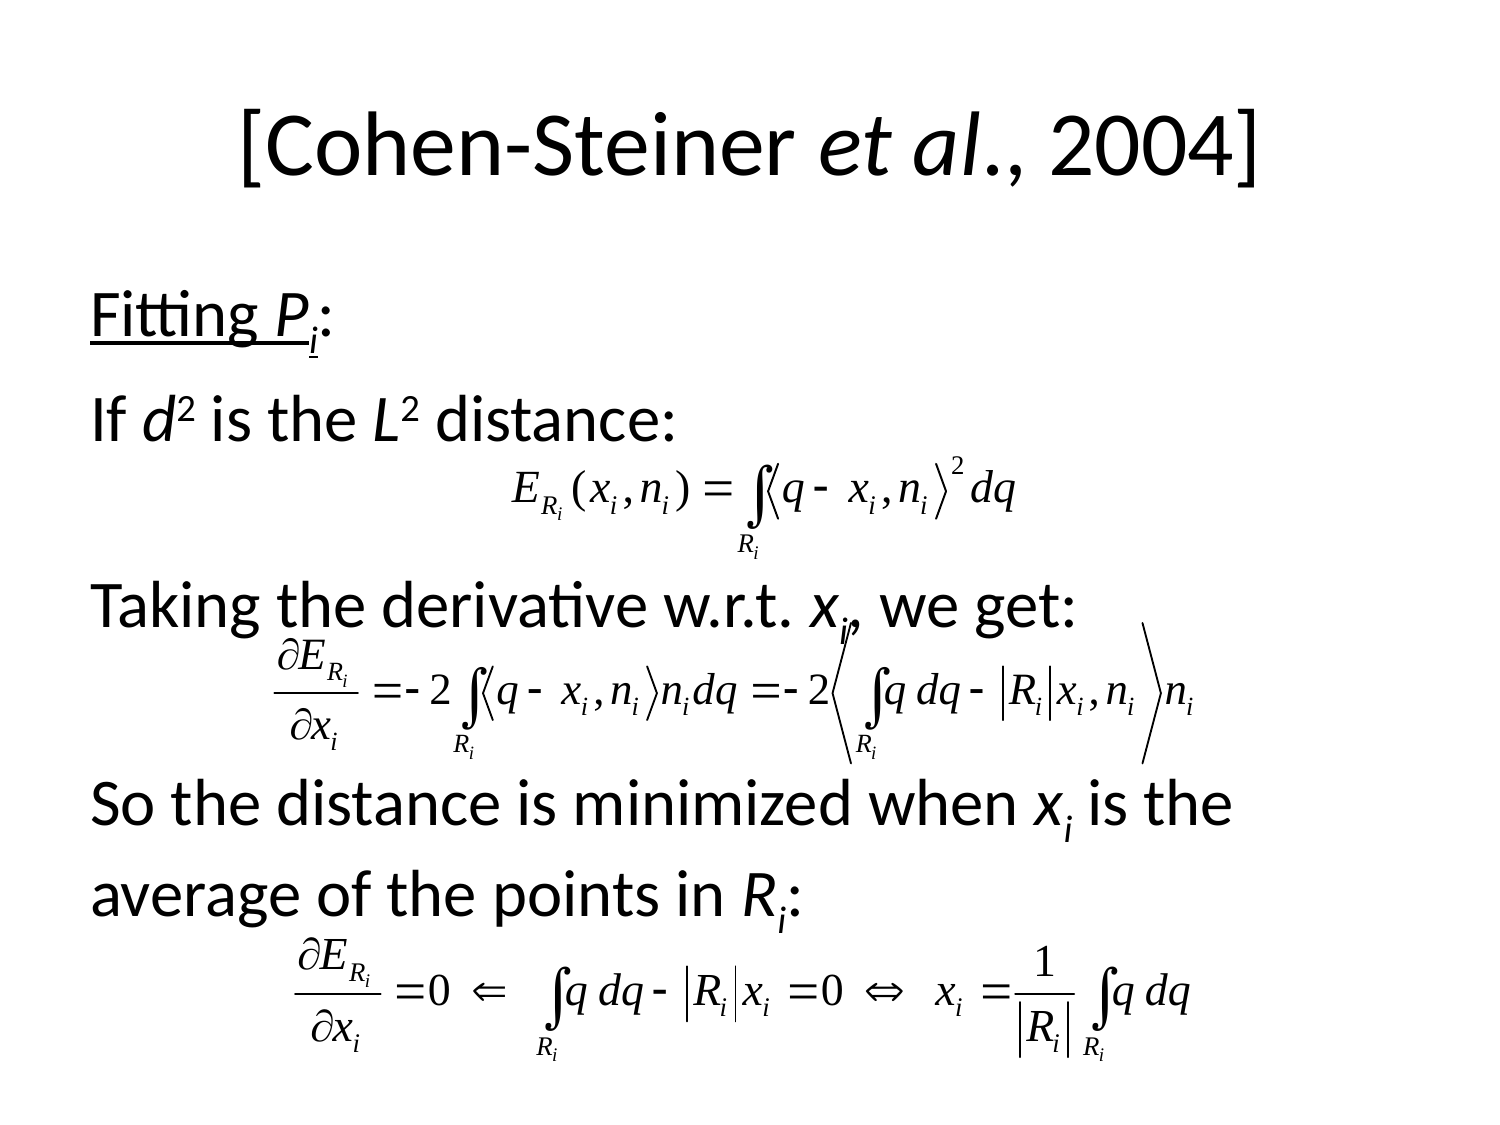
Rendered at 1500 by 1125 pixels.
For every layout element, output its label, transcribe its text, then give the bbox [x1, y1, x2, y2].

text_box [503, 445, 1024, 568]
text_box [266, 614, 1204, 772]
list Fitting Pi: If d2 is the L2 distance: Taking the derivative w.r.t. xi, we get: So the distance is minimized when xi is the average of the points in Ri: [75, 262, 1425, 1125]
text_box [287, 924, 1201, 1071]
title [Cohen-Steiner et al., 2004] [75, 45, 1425, 233]
